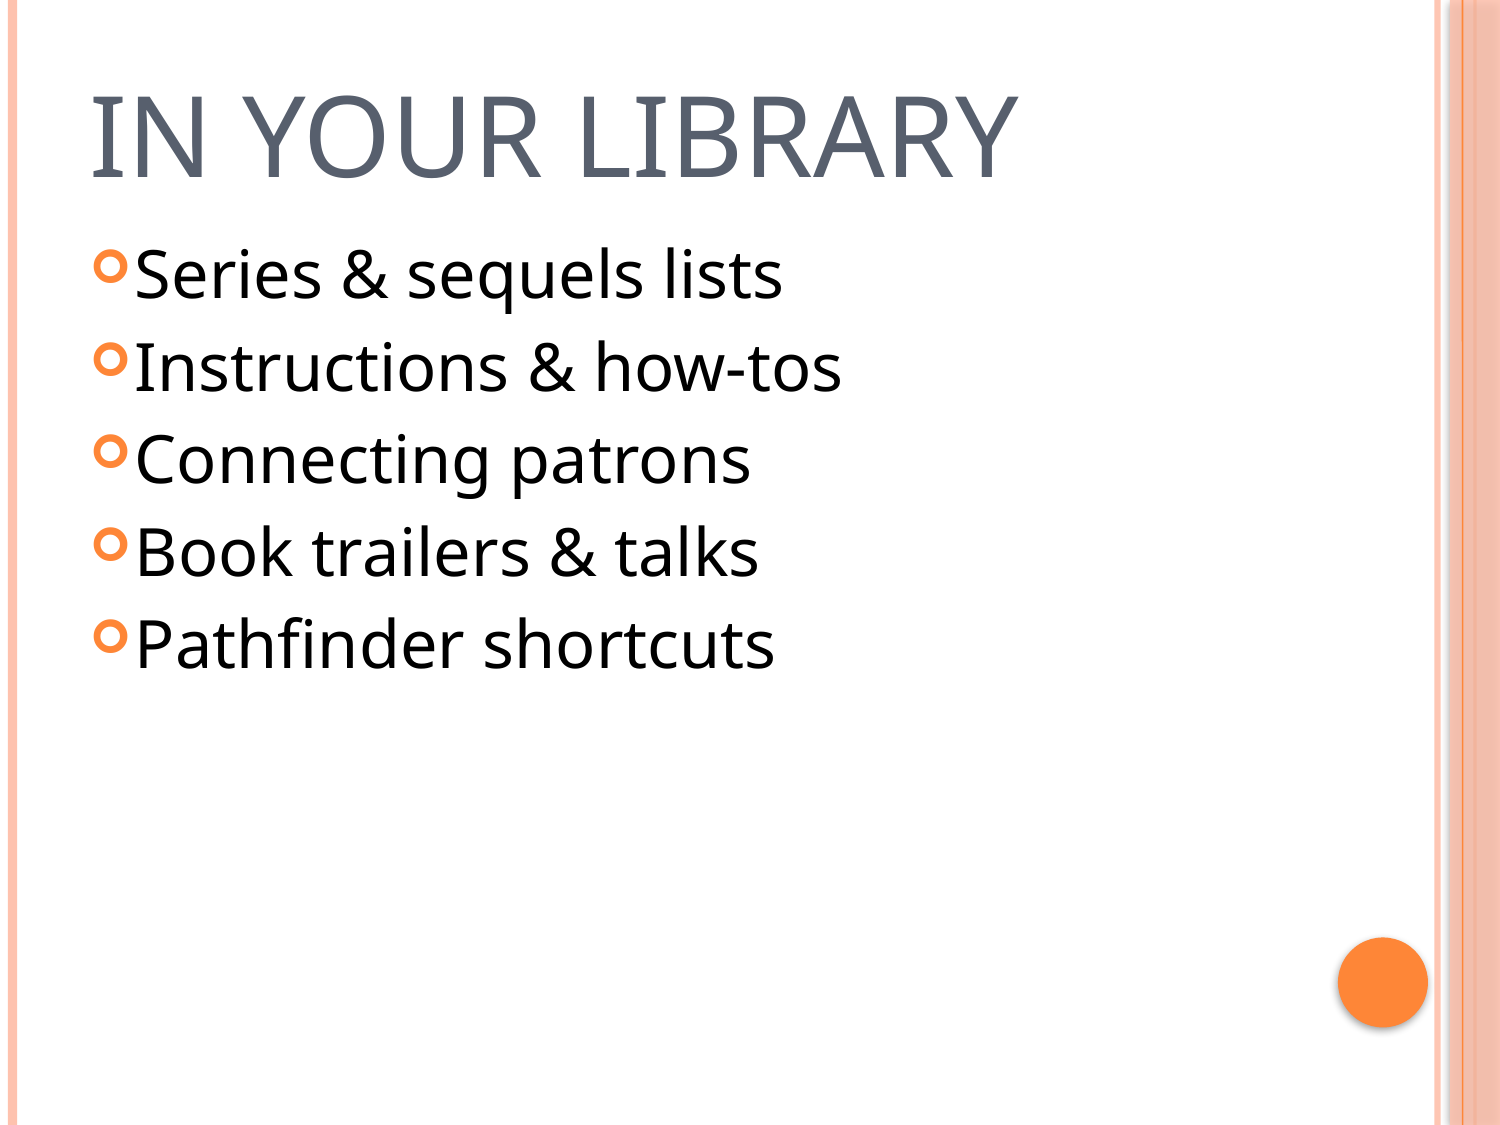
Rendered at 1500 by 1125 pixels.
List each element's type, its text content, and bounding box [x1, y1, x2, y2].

list Series & sequels lists Instructions & how-tos Connecting patrons Book trailers & talks Pathfinder shortcuts [75, 224, 1300, 1025]
title In your library [75, 50, 1300, 208]
